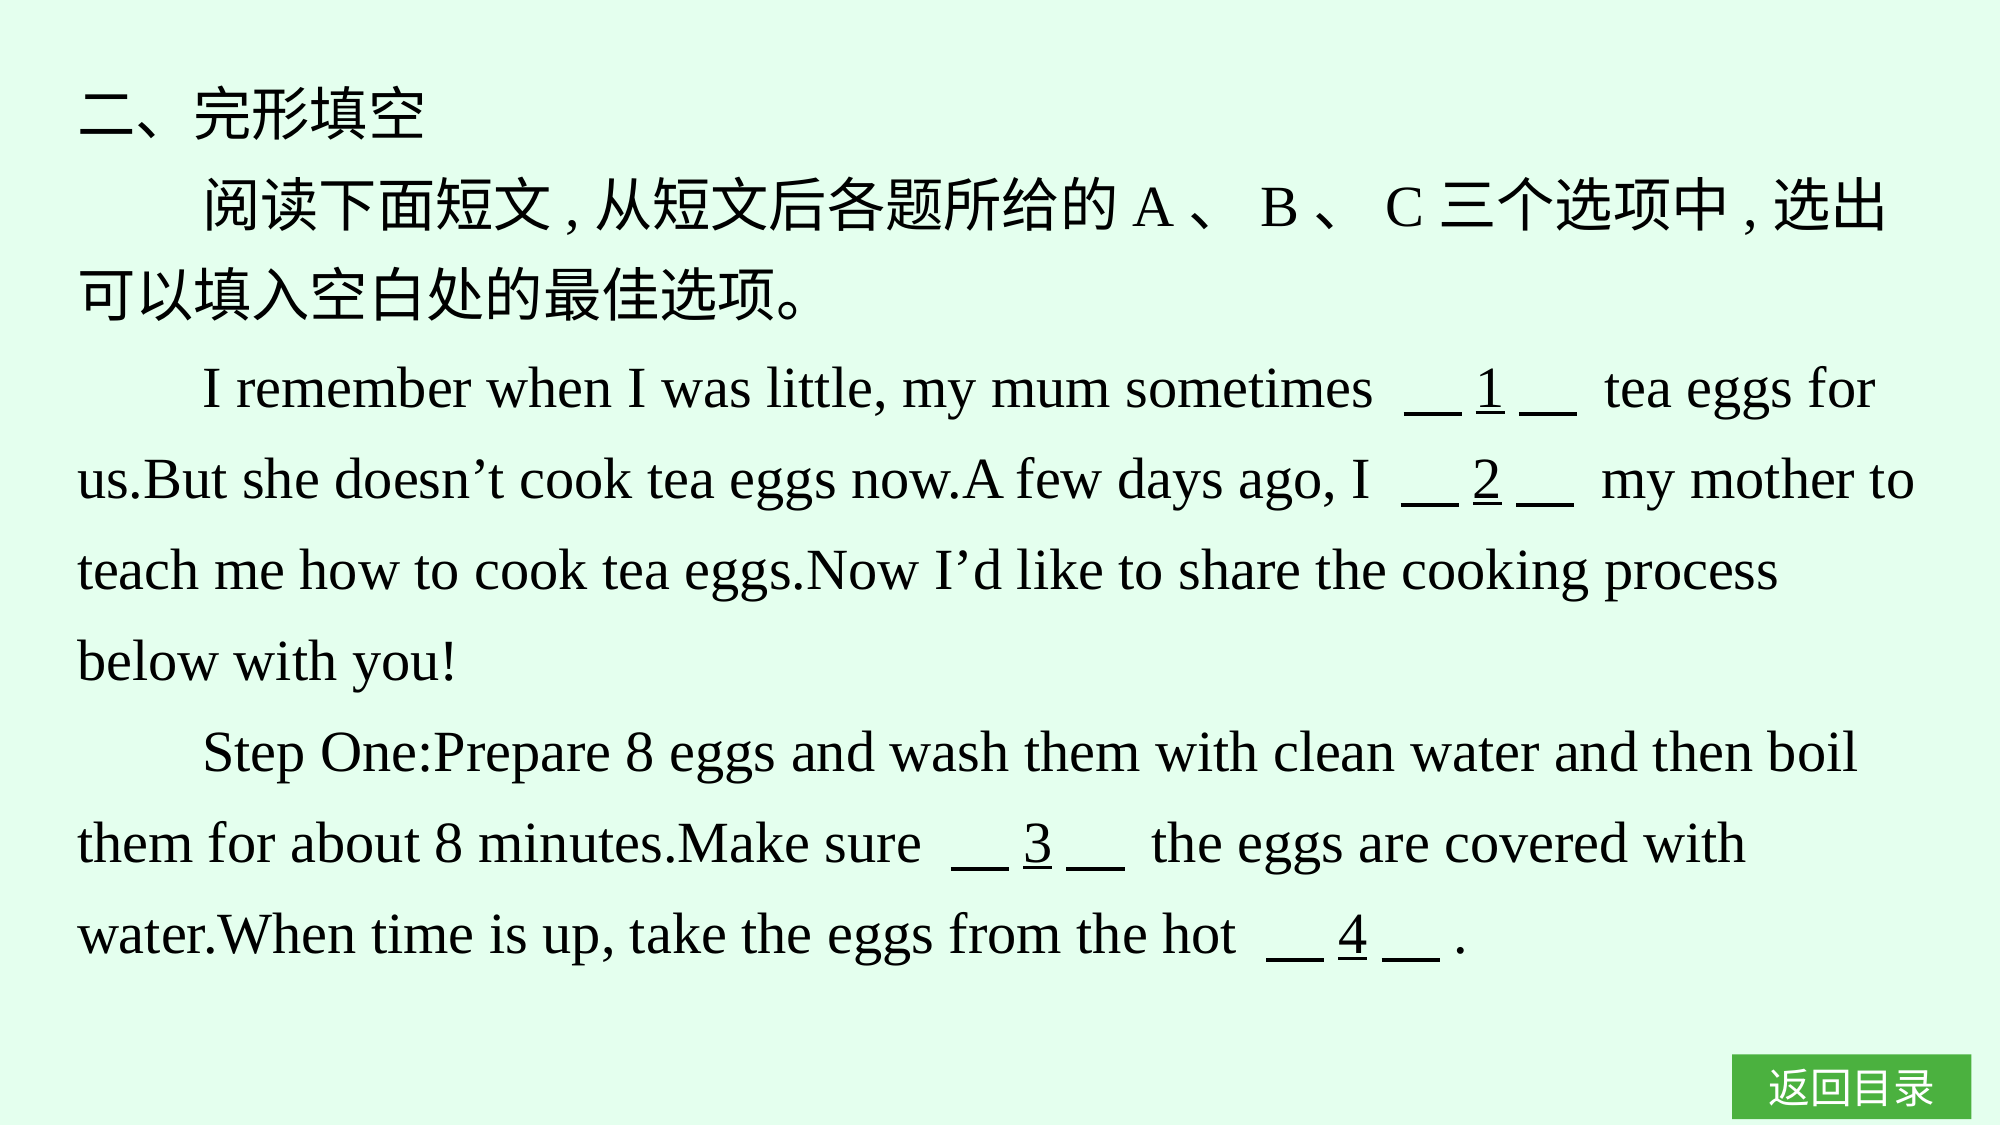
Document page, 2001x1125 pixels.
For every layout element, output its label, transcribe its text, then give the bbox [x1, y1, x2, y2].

text_box 二、完形填空 阅读下面短文,从短文后各题所给的A、B、C三个选项中,选出可以填入空白处的最佳选项。 I remember when I was little, my mum sometimes 1 tea eggs for us.But she doesn’t cook tea eggs now.A few days ago, I 2 my mother to teach me how to cook tea eggs.Now I’d like to share the cooking process below with you! Step One:Prepare 8 eggs and wash them with clean water and then boil them for about 8 minutes.Make sure 3 the eggs are covered with water.When time is up, take the eggs from the hot 4 . [62, 48, 1938, 973]
